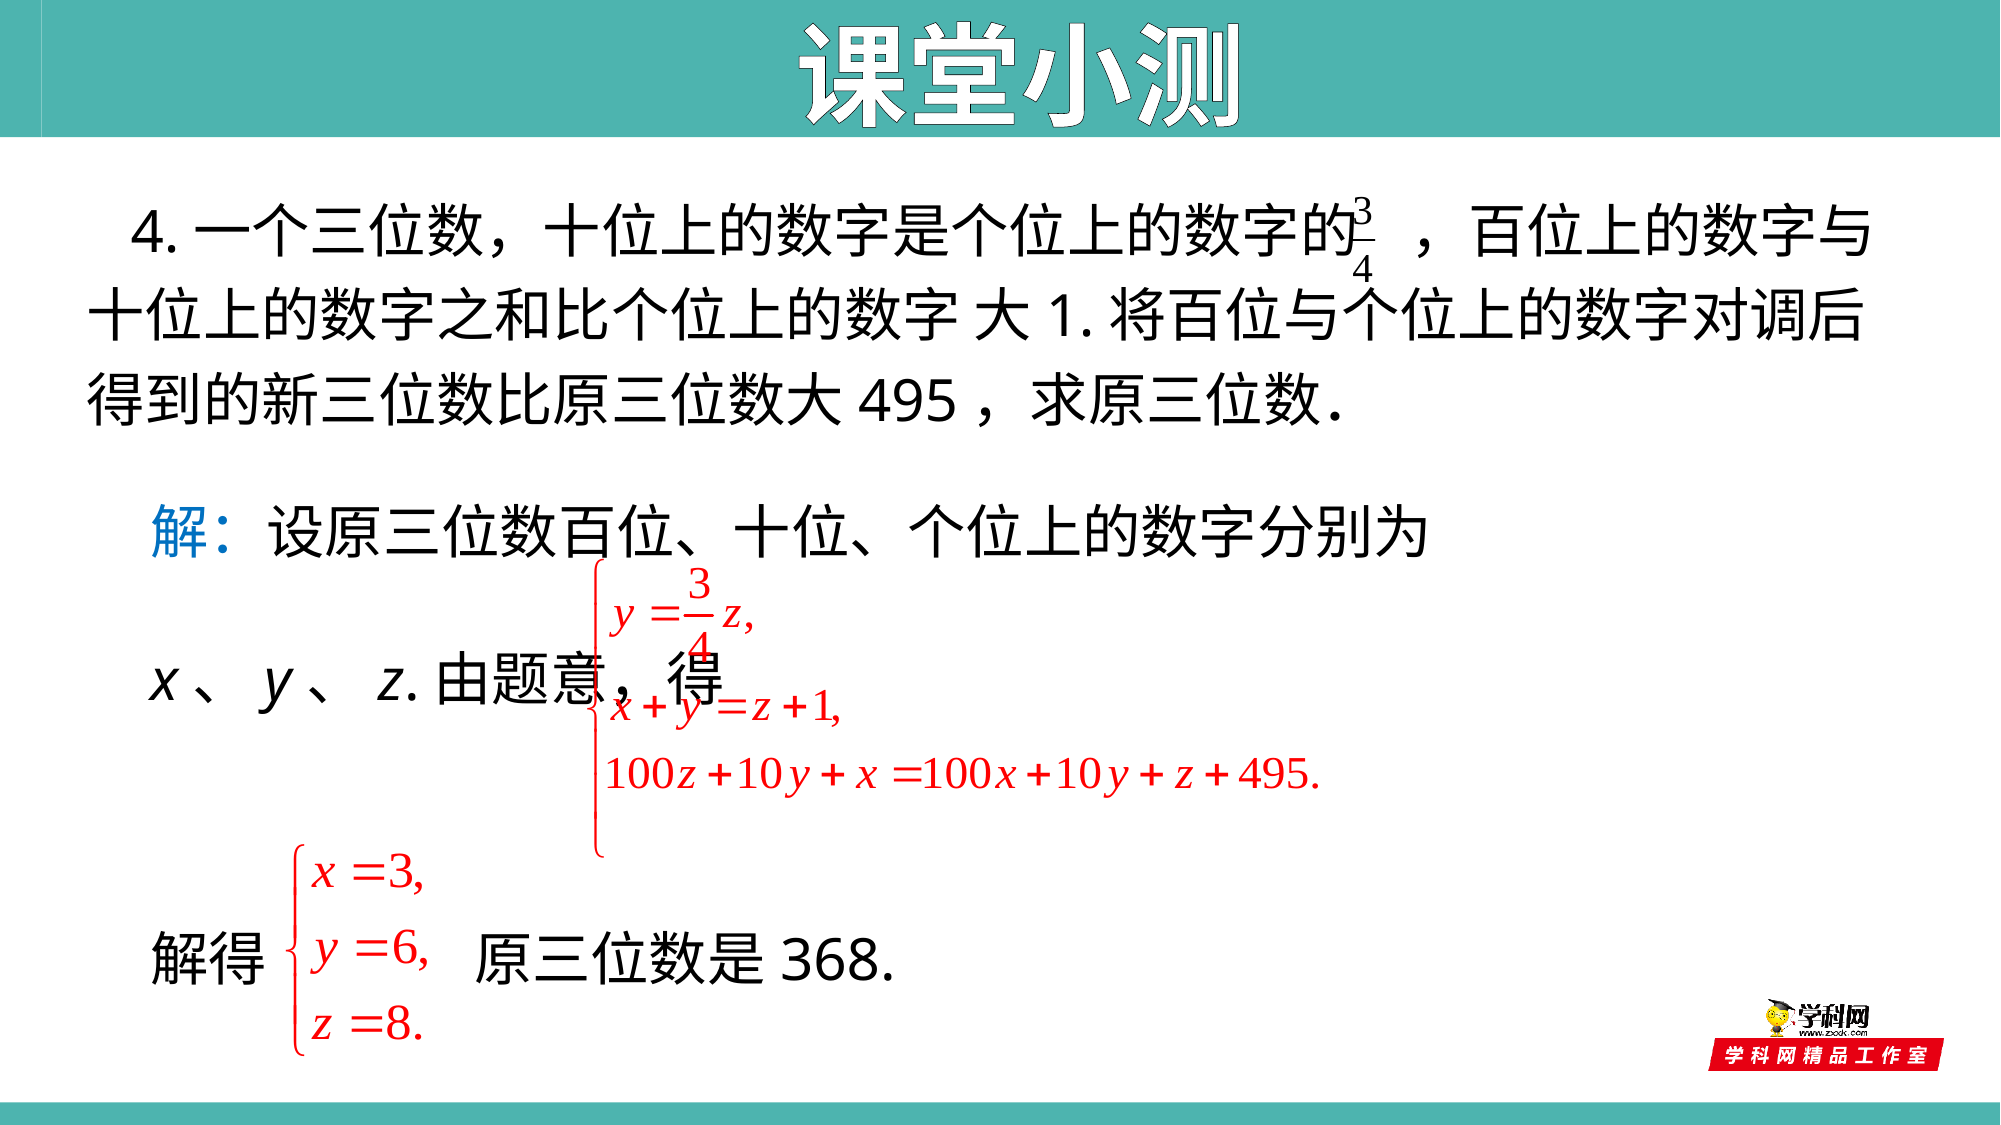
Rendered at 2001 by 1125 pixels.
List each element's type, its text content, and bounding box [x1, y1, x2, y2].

text_box 解：设原三位数百位、十位、个位上的数字分别为x、y、z.由题意，得 解得 原三位数是368. [135, 410, 1482, 1000]
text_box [576, 549, 1327, 869]
text_box [0, 1100, 2000, 1125]
picture [1766, 999, 1869, 1037]
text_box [1342, 184, 1385, 292]
text_box 4.一个三位数，十位上的数字是个位上的数字的 ，百位上的数字与十位上的数字之和比个位上的数字 大1.将百位与个位上的数字对调后得到的新三位数比原三位数大495，求原三位数． [72, 173, 1901, 440]
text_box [0, 0, 2000, 138]
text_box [273, 832, 442, 1070]
picture [1708, 1038, 1944, 1071]
